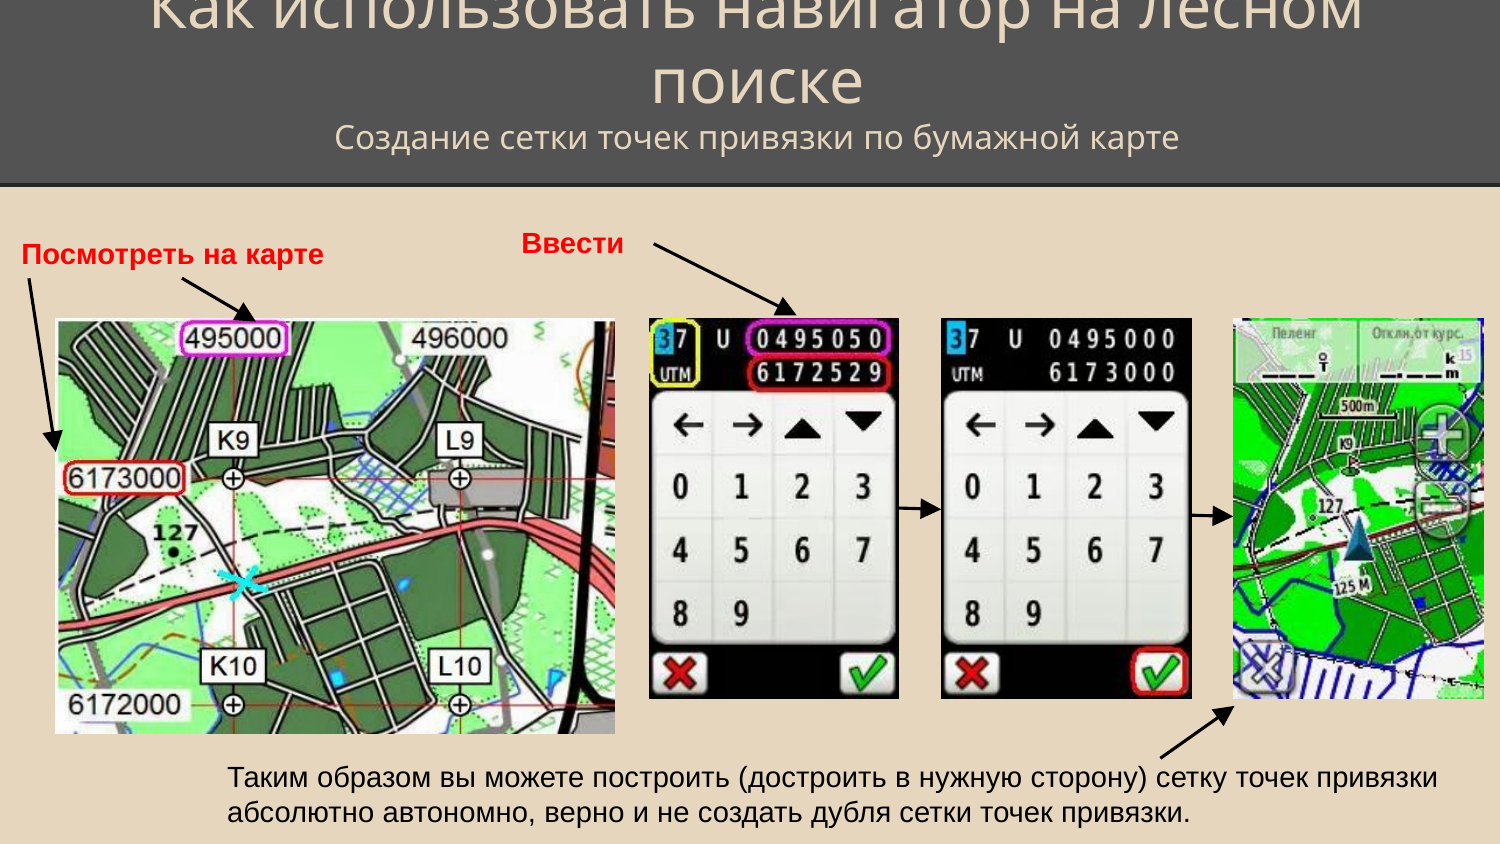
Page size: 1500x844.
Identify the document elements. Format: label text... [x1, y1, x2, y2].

text_box Ввести [506, 217, 654, 267]
picture [648, 318, 900, 700]
text_box Посмотреть на карте [6, 228, 358, 279]
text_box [1160, 705, 1235, 759]
title Как использовать навигатор на лесном поиске Создание сетки точек привязки по бумажной карте [24, 10, 1492, 172]
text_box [653, 243, 797, 316]
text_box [181, 277, 257, 322]
picture [940, 318, 1192, 700]
picture [55, 318, 615, 735]
picture [1233, 318, 1484, 700]
text_box Таким образом вы можете построить (достроить в нужную сторону) сетку точек привязки абсолютно автономно, верно и не создать дубля сетки точек привязки. [212, 742, 1471, 835]
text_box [28, 278, 56, 453]
